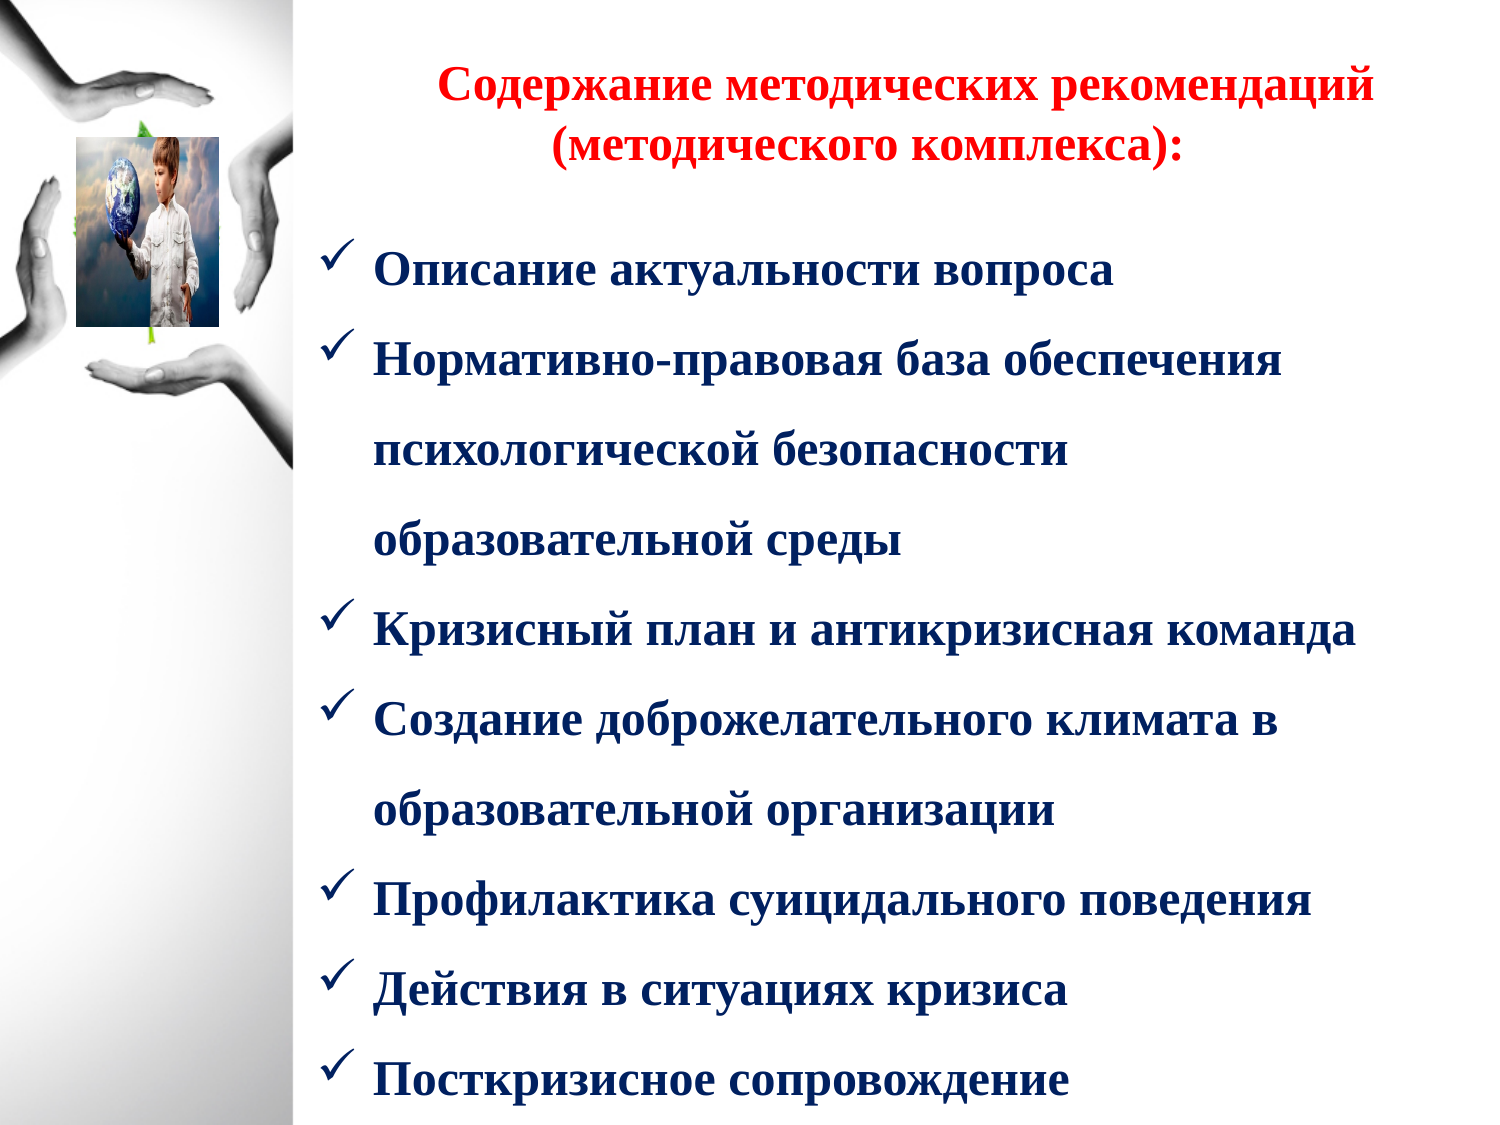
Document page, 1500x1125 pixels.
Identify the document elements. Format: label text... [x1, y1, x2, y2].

picture [0, 0, 1500, 1125]
list Содержание методических рекомендаций (методического комплекса): Описание актуальности вопроса Нормативно-правовая база обеспечения психологической безопасности образовательной среды Кризисный план и антикризисная команда Создание доброжелательного климата в образовательной организации Профилактика суицидального поведения Действия в ситуациях кризиса Посткризисное сопровождение [301, 42, 1436, 918]
